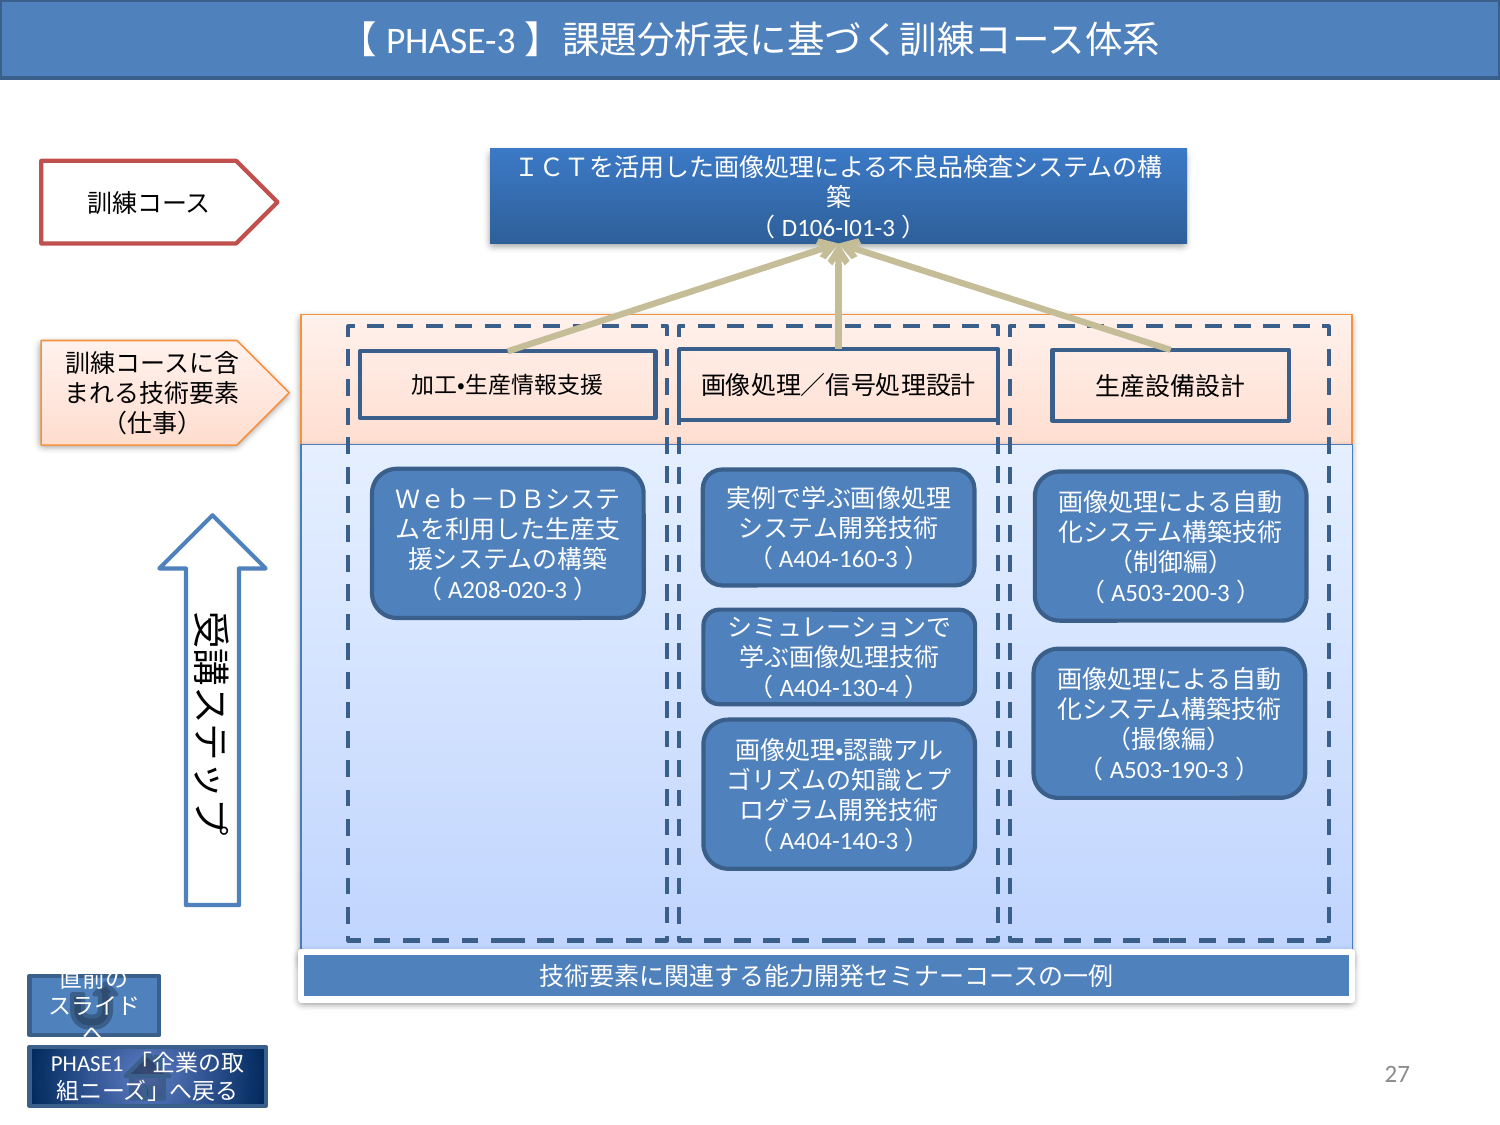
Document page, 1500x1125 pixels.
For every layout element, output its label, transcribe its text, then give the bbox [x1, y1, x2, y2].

text_box [300, 444, 1353, 948]
text_box [346, 324, 669, 943]
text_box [838, 243, 1171, 350]
text_box PHASE1「企業の取組ニーズ」へ戻る [27, 1045, 268, 1108]
text_box 【PHASE-3】課題分析表に基づく訓練コース体系 [0, 0, 1500, 80]
text_box [677, 359, 1000, 943]
text_box [668, 360, 679, 442]
text_box [300, 314, 502, 443]
text_box 画像処理による自動化システム構築技術（撮像編） （A503-190-3） [1031, 646, 1308, 800]
text_box 受講ステップ [157, 513, 268, 908]
text_box [1008, 324, 1331, 943]
text_box [1175, 314, 1353, 443]
text_box 技術要素に関連する能力開発セミナーコースの一例 [298, 949, 1355, 1003]
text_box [507, 243, 836, 352]
text_box 画像処理による自動化システム構築技術（制御編） （A503-200-3） [1032, 469, 1309, 623]
text_box 訓練コースに含まれる技術要素 （仕事） [40, 339, 290, 446]
slide_number 27 [1074, 1042, 1425, 1103]
text_box [999, 359, 1009, 442]
text_box 訓練コース [39, 158, 280, 246]
text_box ＩＣＴを活用した画像処理による不良品検査システムの構築 （D106-I01-3） [490, 148, 1188, 244]
text_box 実例で学ぶ画像処理システム開発技術（A404-160-3） [700, 467, 977, 588]
text_box 直前の スライドへ [27, 974, 161, 1037]
text_box シミュレーションで学ぶ画像処理技術（A404-130-4） [701, 607, 978, 707]
